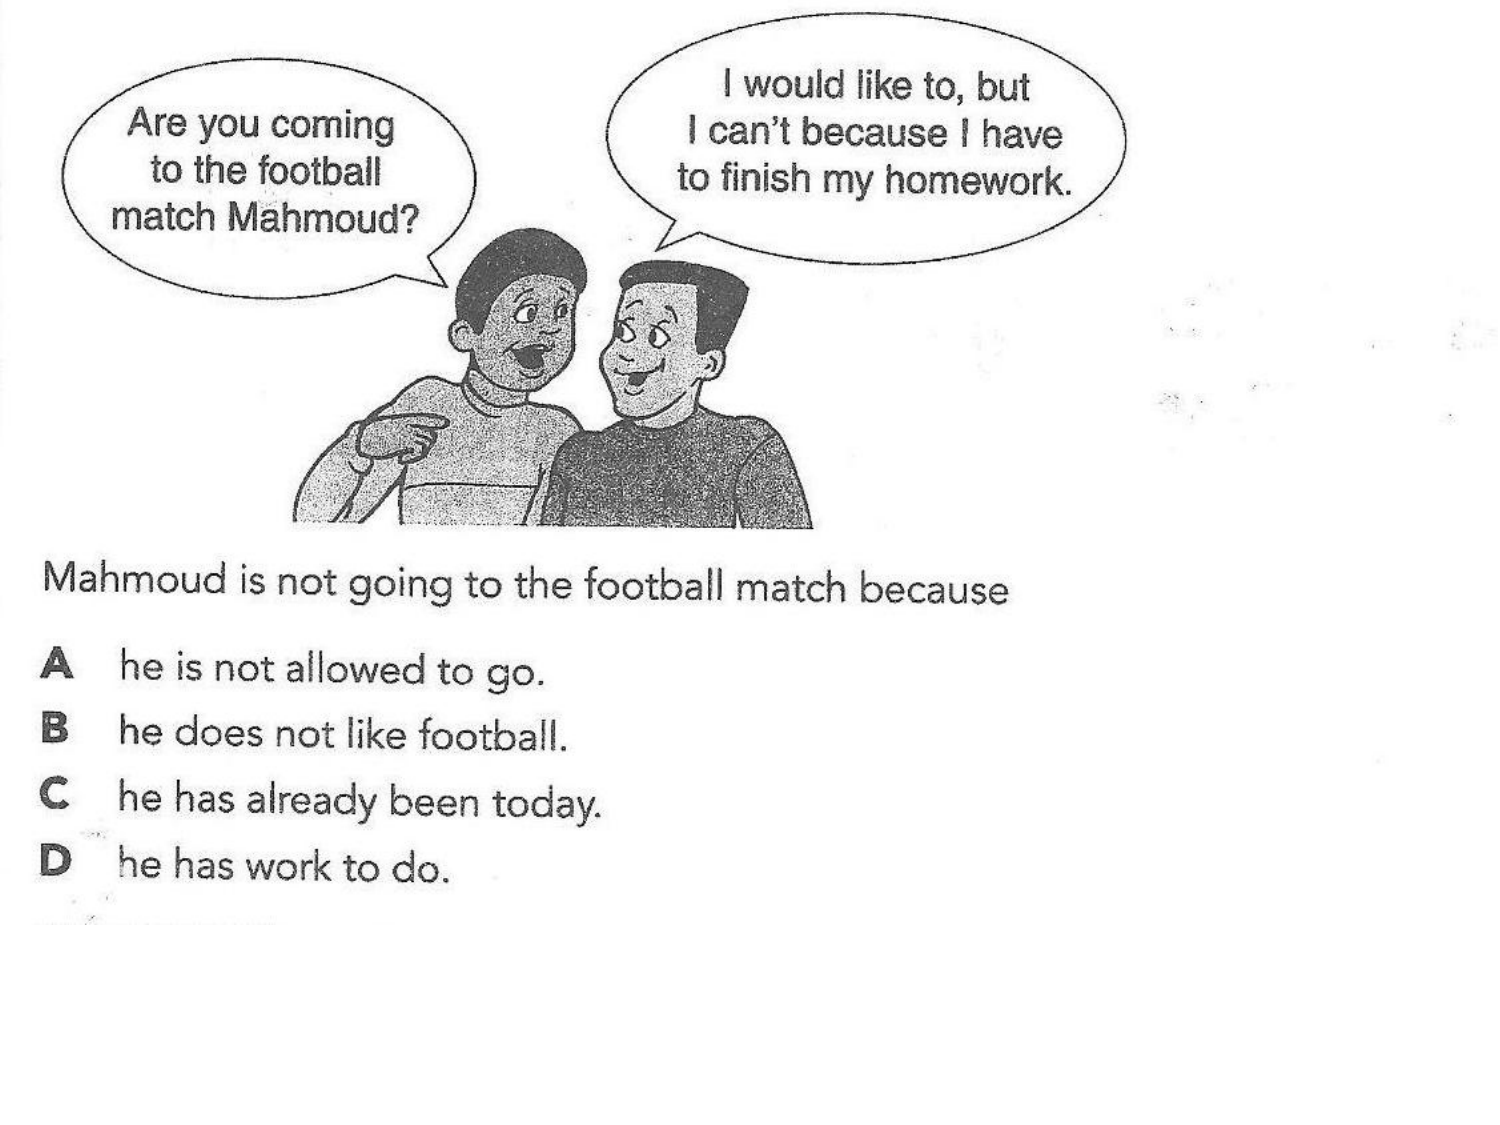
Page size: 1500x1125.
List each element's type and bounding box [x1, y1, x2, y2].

list [0, 0, 1498, 926]
